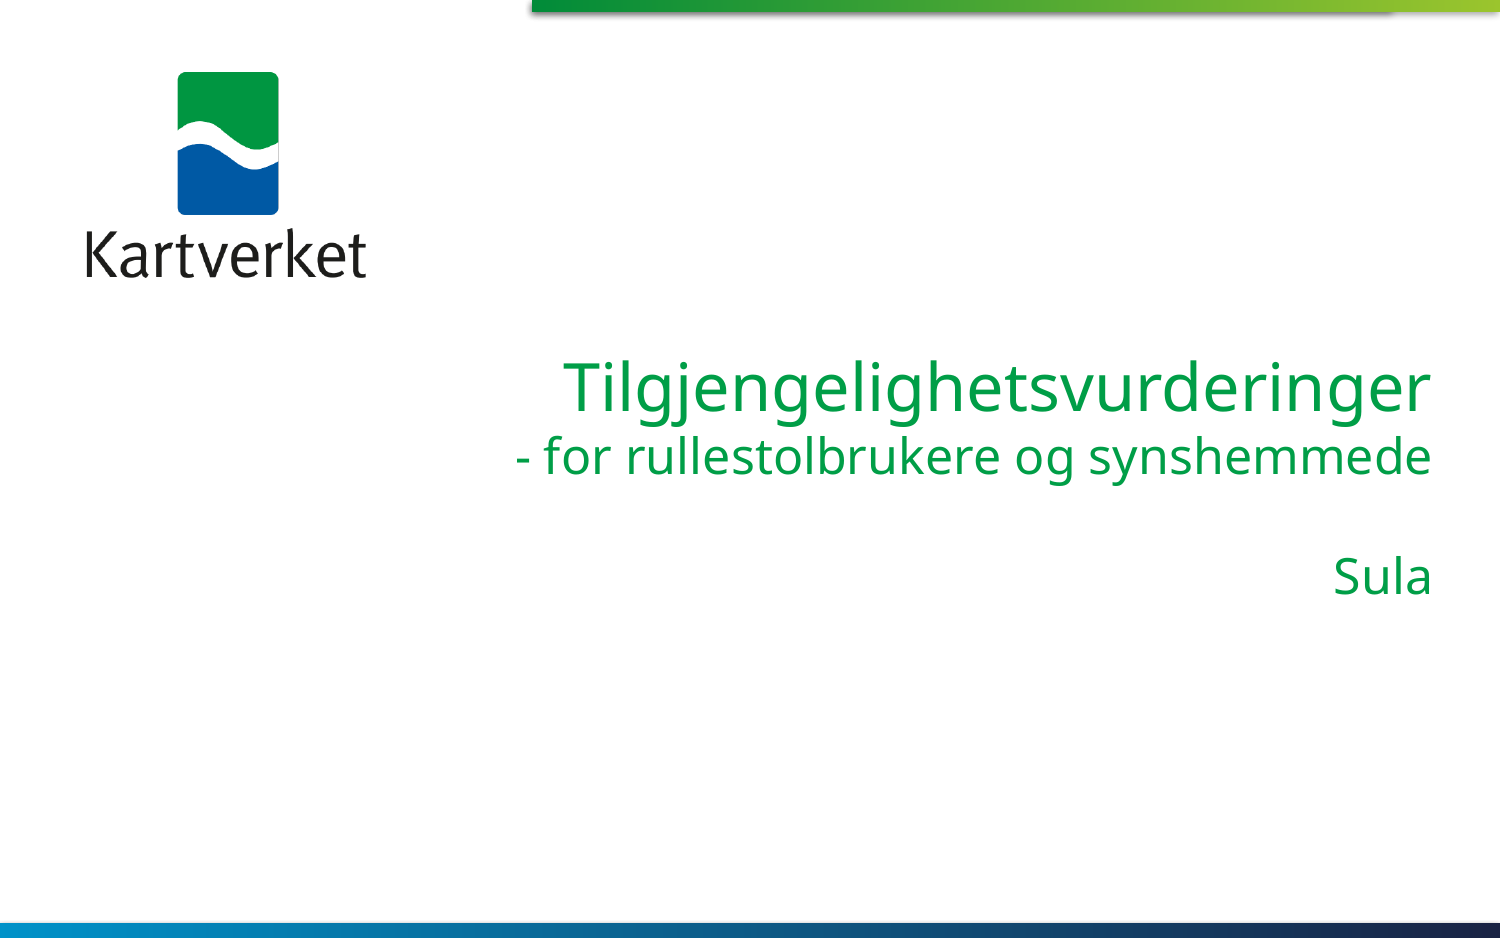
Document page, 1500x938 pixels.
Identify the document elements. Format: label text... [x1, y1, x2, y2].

text_box Tilgjengelighetsvurderinger - for rullestolbrukere og synshemmede Sula [66, 337, 1449, 613]
